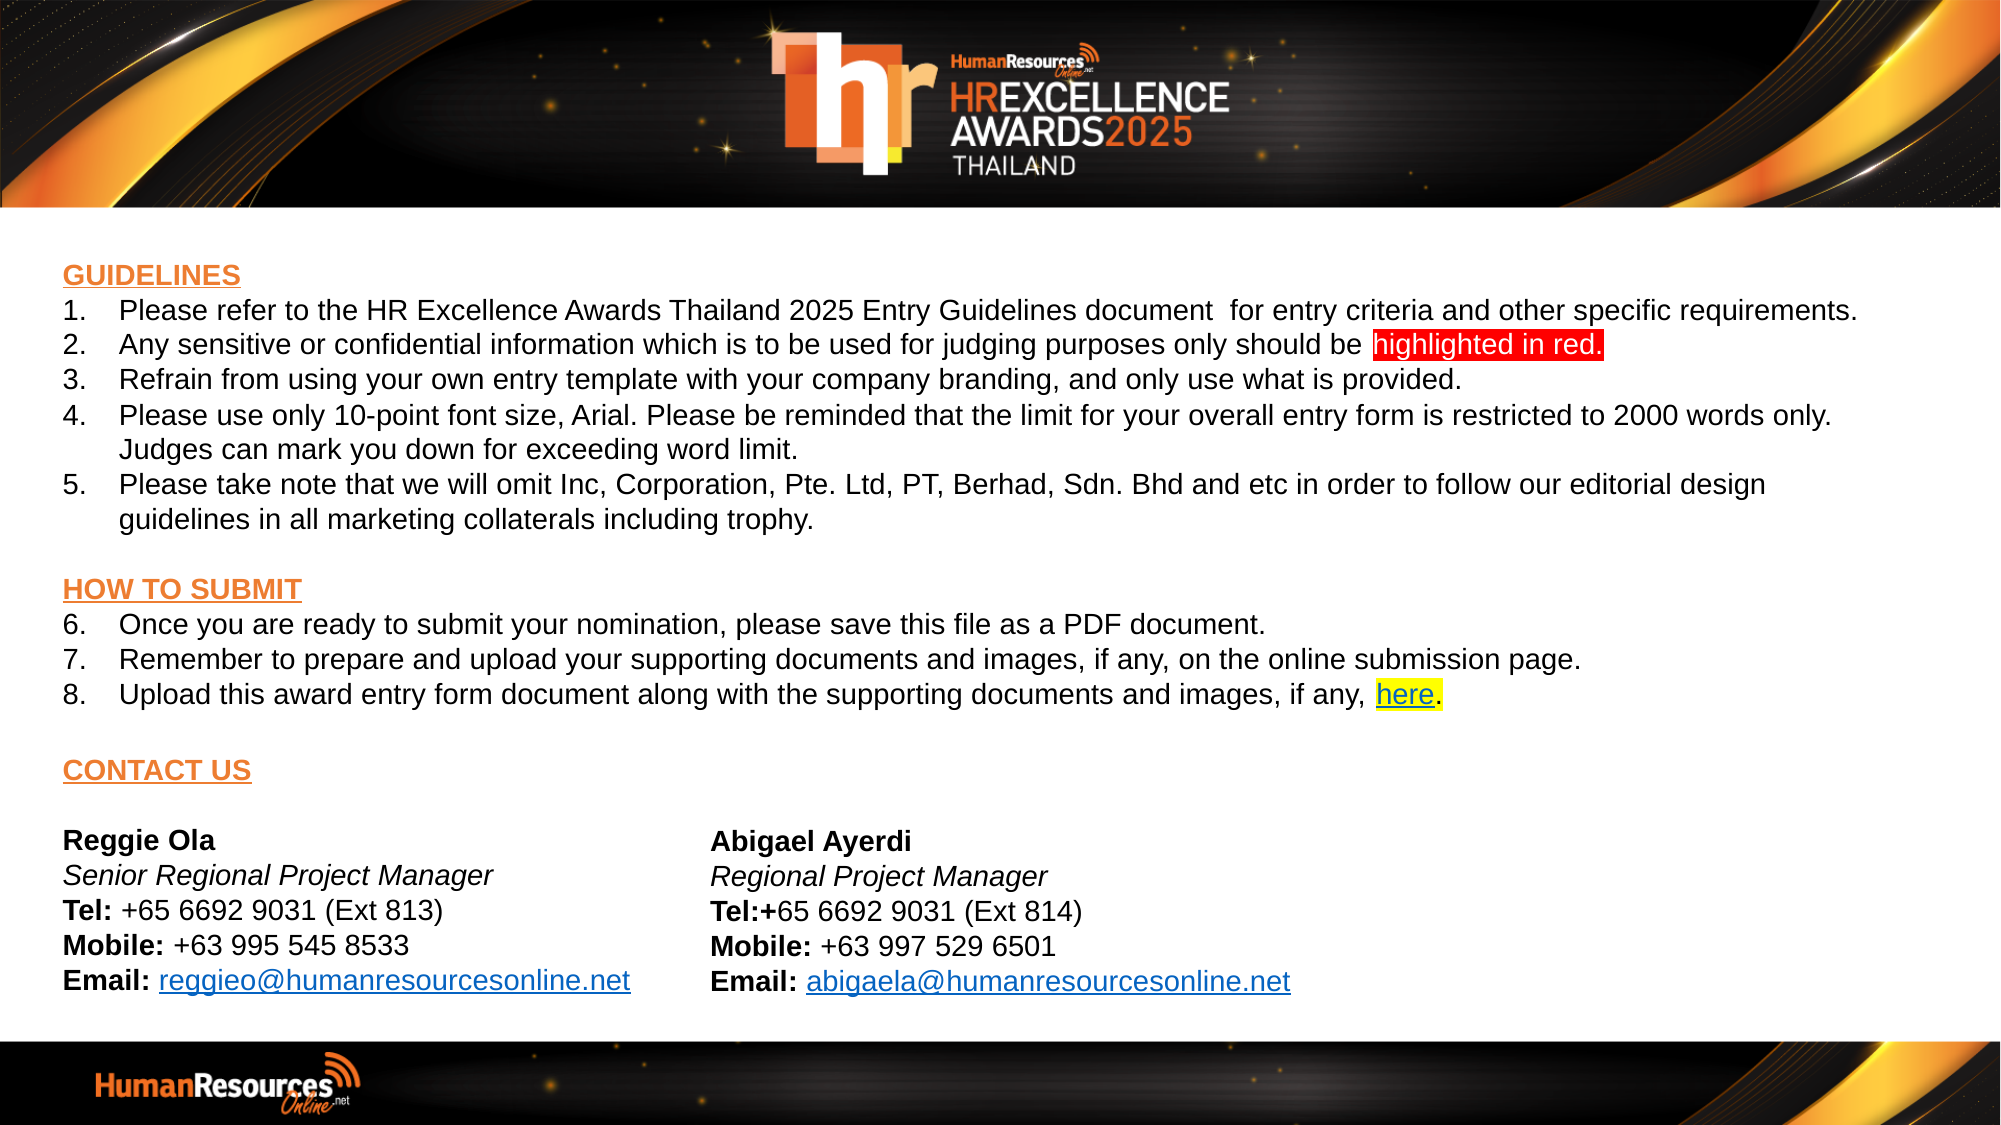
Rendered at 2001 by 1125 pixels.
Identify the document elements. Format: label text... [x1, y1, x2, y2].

text_box CONTACT US Reggie Ola Senior Regional Project Manager Tel: +65 6692 9031 (Ext 813) Mobile: +63 995 545 8533 Email: reggieo@humanresourcesonline.net [48, 744, 707, 1004]
text_box Abigael Ayerdi Regional Project Manager Tel:+65 6692 9031 (Ext 814) Mobile: +63 997 529 6501 Email: abigaela@humanresourcesonline.net [695, 814, 1414, 1005]
picture [0, 0, 2001, 1125]
text_box GUIDELINES Please refer to the HR Excellence Awards Thailand 2025 Entry Guidelines document for entry criteria and other specific requirements. Any sensitive or confidential information which is to be used for judging purposes only should be highlighted in red. Refrain from using your own entry template with your company branding, and only use what is provided. Please use only 10-point font size, Arial. Please be reminded that the limit for your overall entry form is restricted to 2000 words only. Judges can mark you down for exceeding word limit. Please take note that we will omit Inc, Corporation, Pte. Ltd, PT, Berhad, Sdn. Bhd and etc in order to follow our editorial design guidelines in all marketing collaterals including trophy. HOW TO SUBMIT Once you are ready to submit your nomination, please save this file as a PDF document. Remember to prepare and upload your supporting documents and images, if any, on the online submission page. Upload this award entry form document along with the supporting documents and images, if any, here. [48, 248, 1891, 718]
